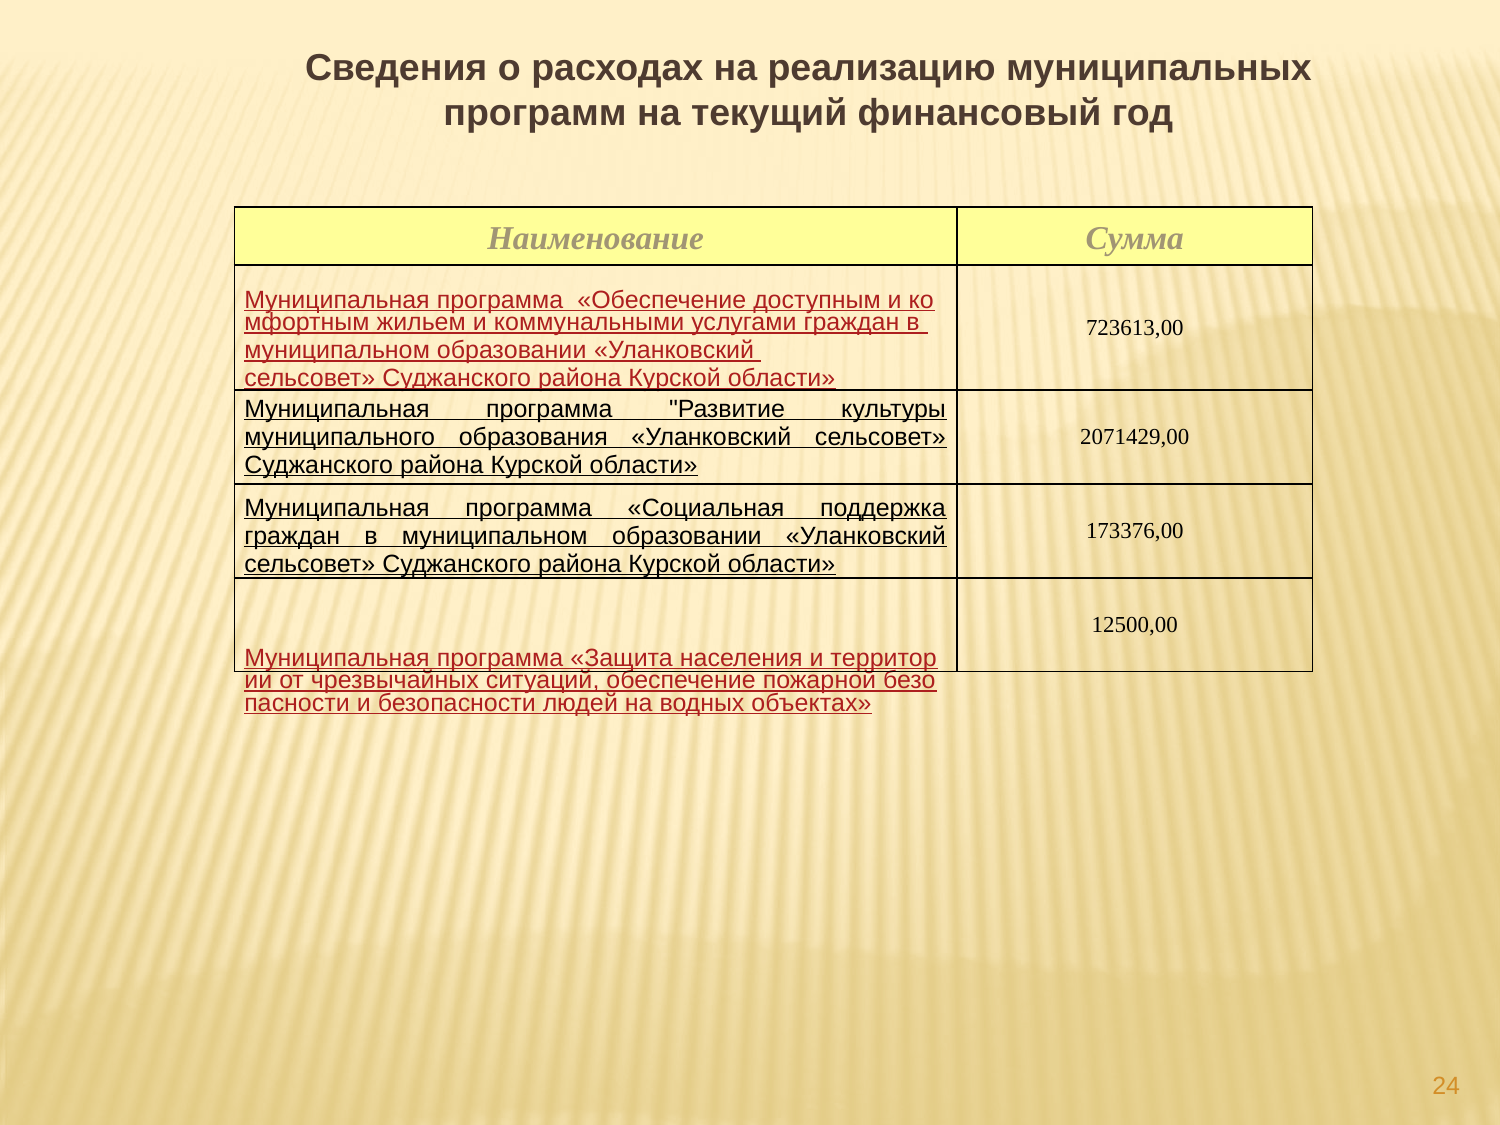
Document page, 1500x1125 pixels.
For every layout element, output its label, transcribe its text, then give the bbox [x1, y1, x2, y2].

table_cell Муниципальная программа «Социальная поддержка граждан в муниципальном образовании «Уланковский сельсовет» Суджанского района Курской области» [235, 485, 956, 577]
table_header Наименование [235, 208, 956, 264]
table_cell 2071429,00 [958, 391, 1312, 483]
table_cell 12500,00 [958, 579, 1312, 671]
table_cell Муниципальная программа «Защита населения и территории от чрезвычайных ситуаций, обеспечение пожарной безопасности и безопасности людей на водных объектах» [235, 579, 956, 671]
table_header Сумма [958, 208, 1312, 264]
table_cell Муниципальная программа "Развитие культуры муниципального образования «Уланковский сельсовет» Суджанского района Курской области» [235, 391, 956, 483]
slide_number 24 [1350, 1062, 1475, 1103]
text_box Сведения о расходах на реализацию муниципальных программ на текущий финансовый год [269, 35, 1348, 140]
table_cell Муниципальная программа «Обеспечение доступным и комфортным жильем и коммунальными услугами граждан в муниципальном образовании «Уланковский сельсовет» Суджанского района Курской области» [235, 266, 956, 389]
table_cell 723613,00 [958, 266, 1312, 389]
table_cell 173376,00 [958, 485, 1312, 577]
